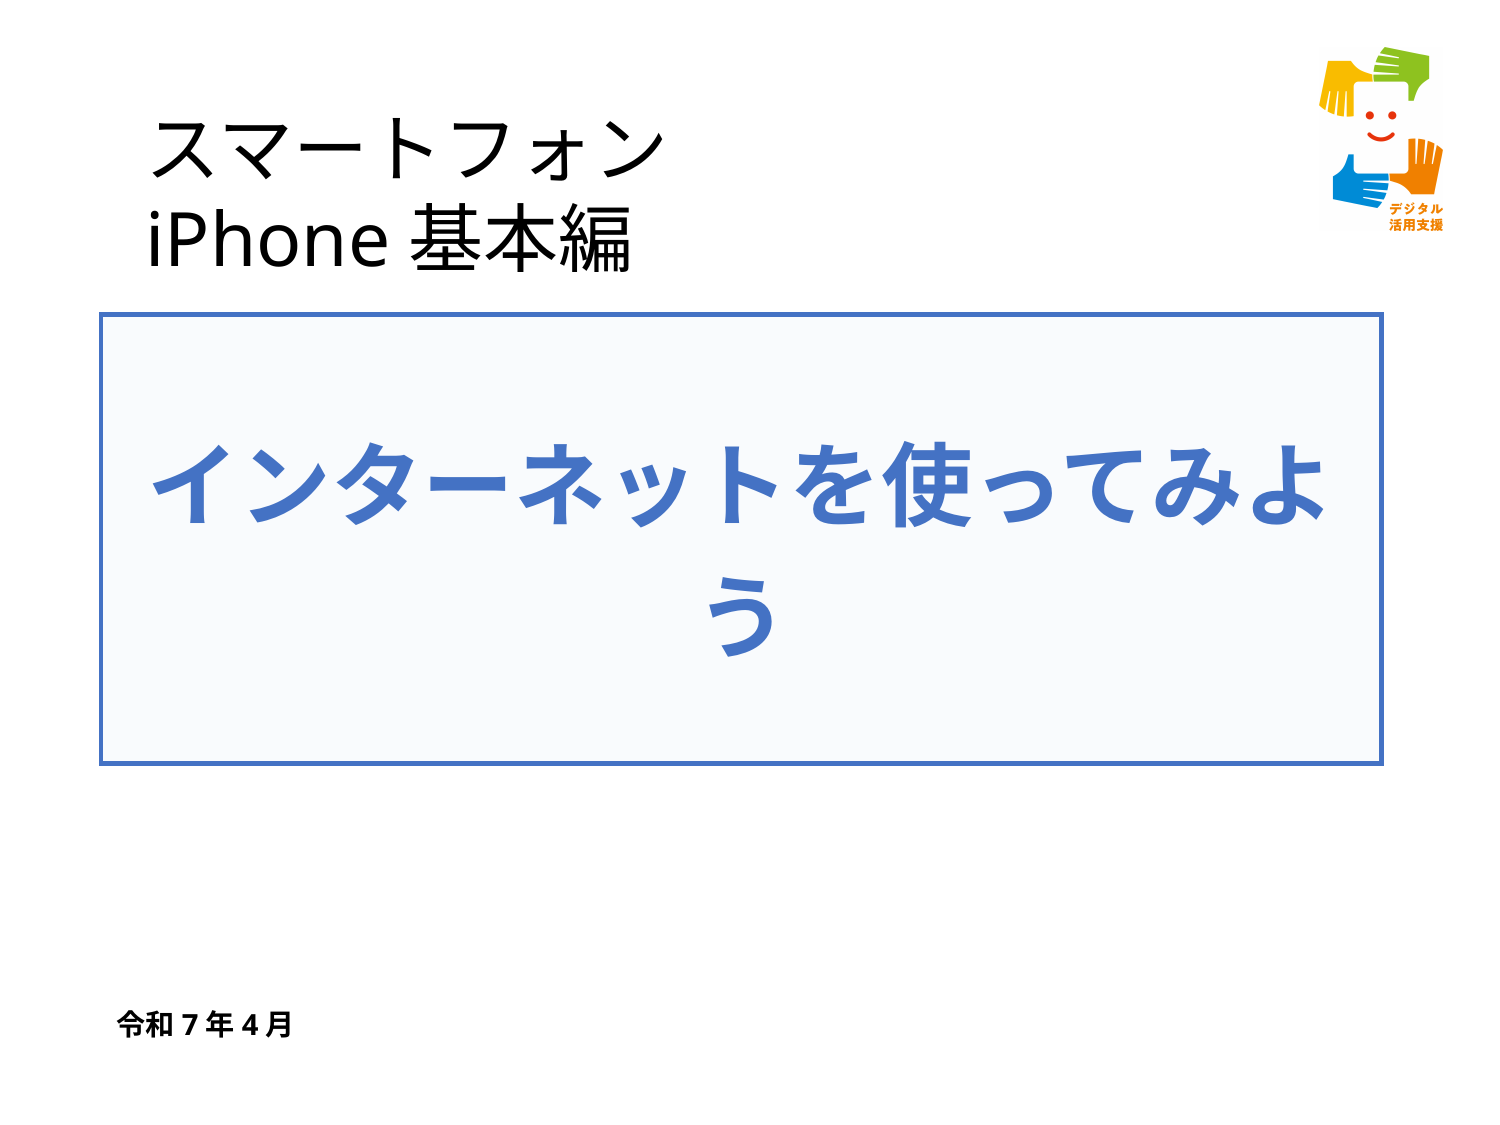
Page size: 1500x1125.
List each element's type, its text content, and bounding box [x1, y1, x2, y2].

text_box スマートフォン iPhone基本編 [130, 93, 1195, 289]
text_box 令和7年4月 [101, 998, 456, 1049]
picture [1319, 47, 1443, 231]
text_box インターネットを使ってみよう [101, 378, 1383, 697]
